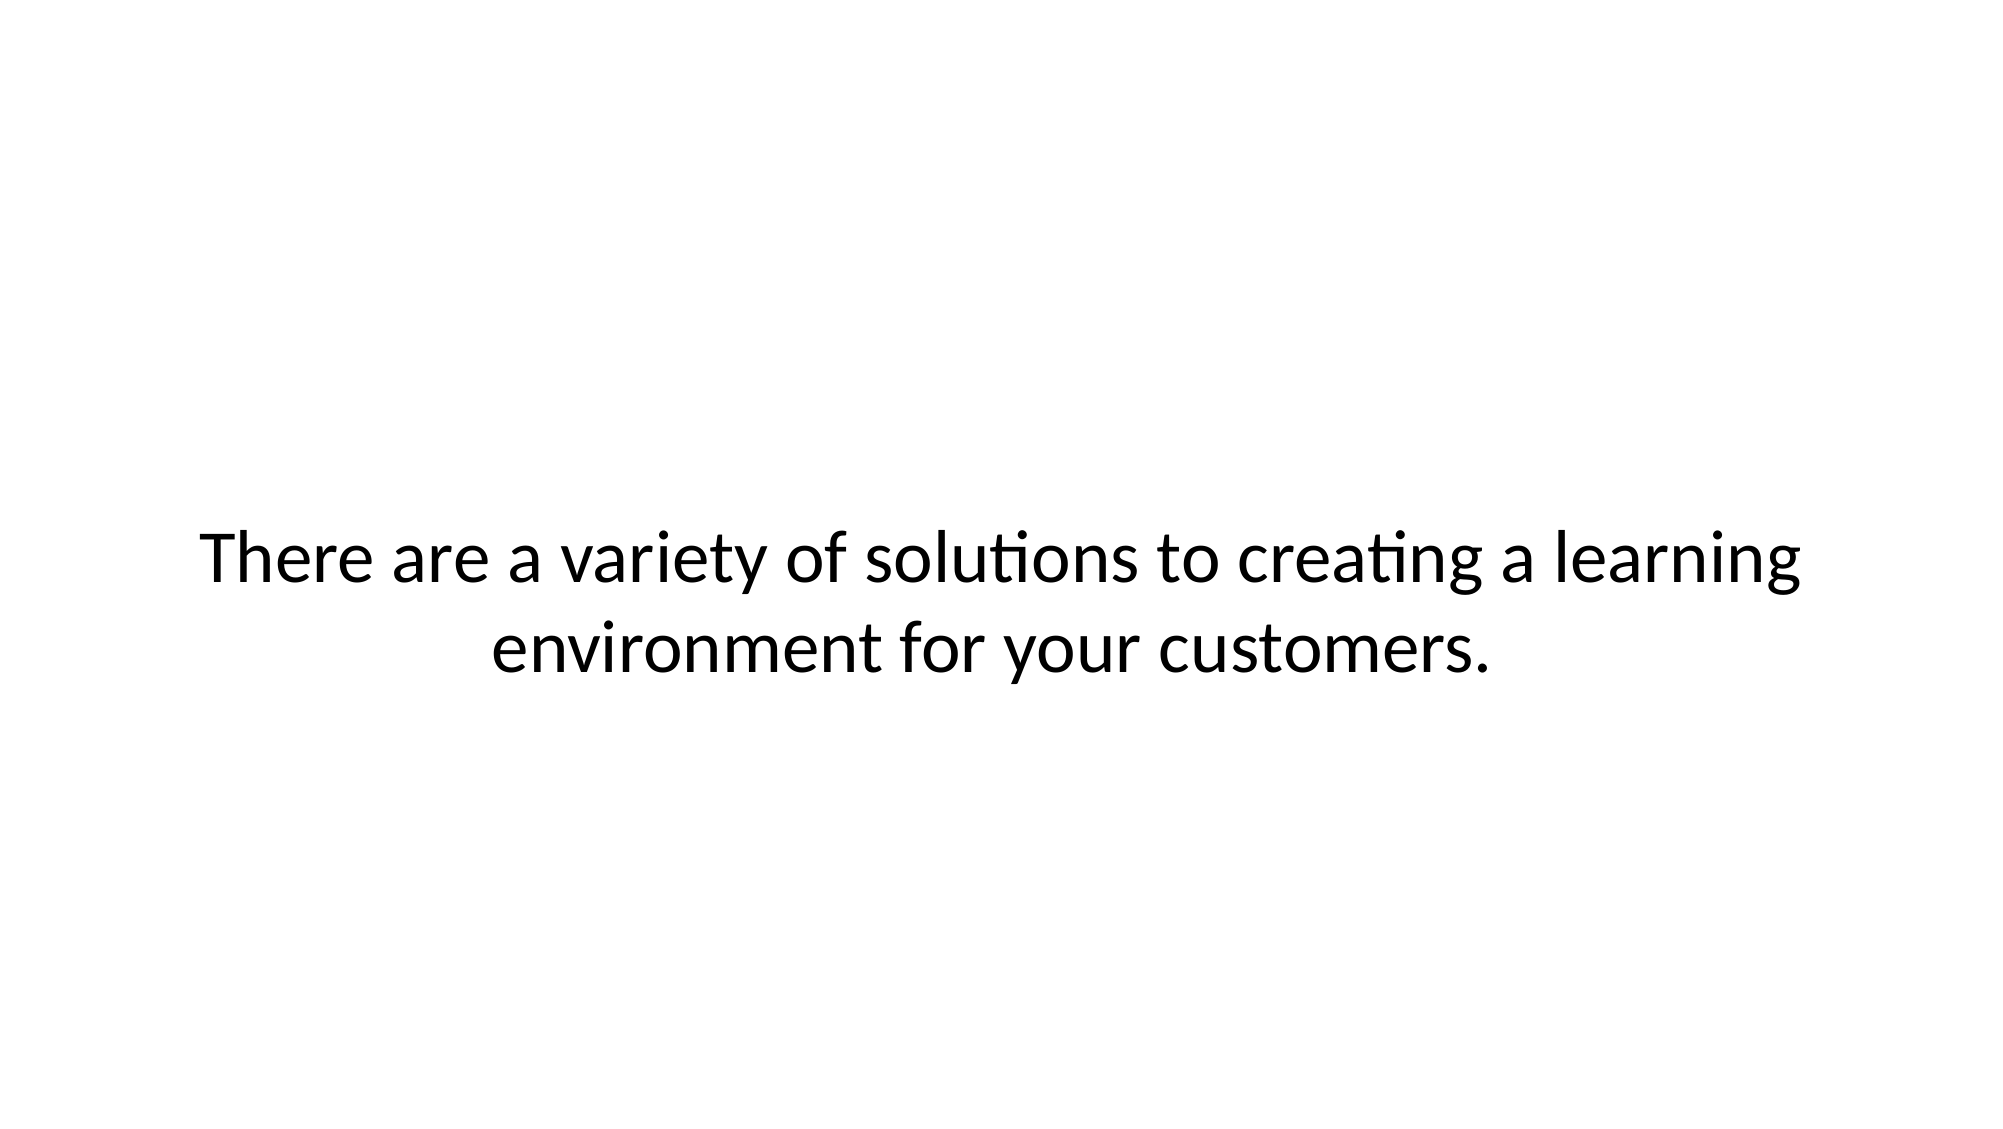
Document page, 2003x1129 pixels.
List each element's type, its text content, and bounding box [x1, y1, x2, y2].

title There are a variety of solutions to creating a learning environment for your customers. [150, 350, 1853, 844]
